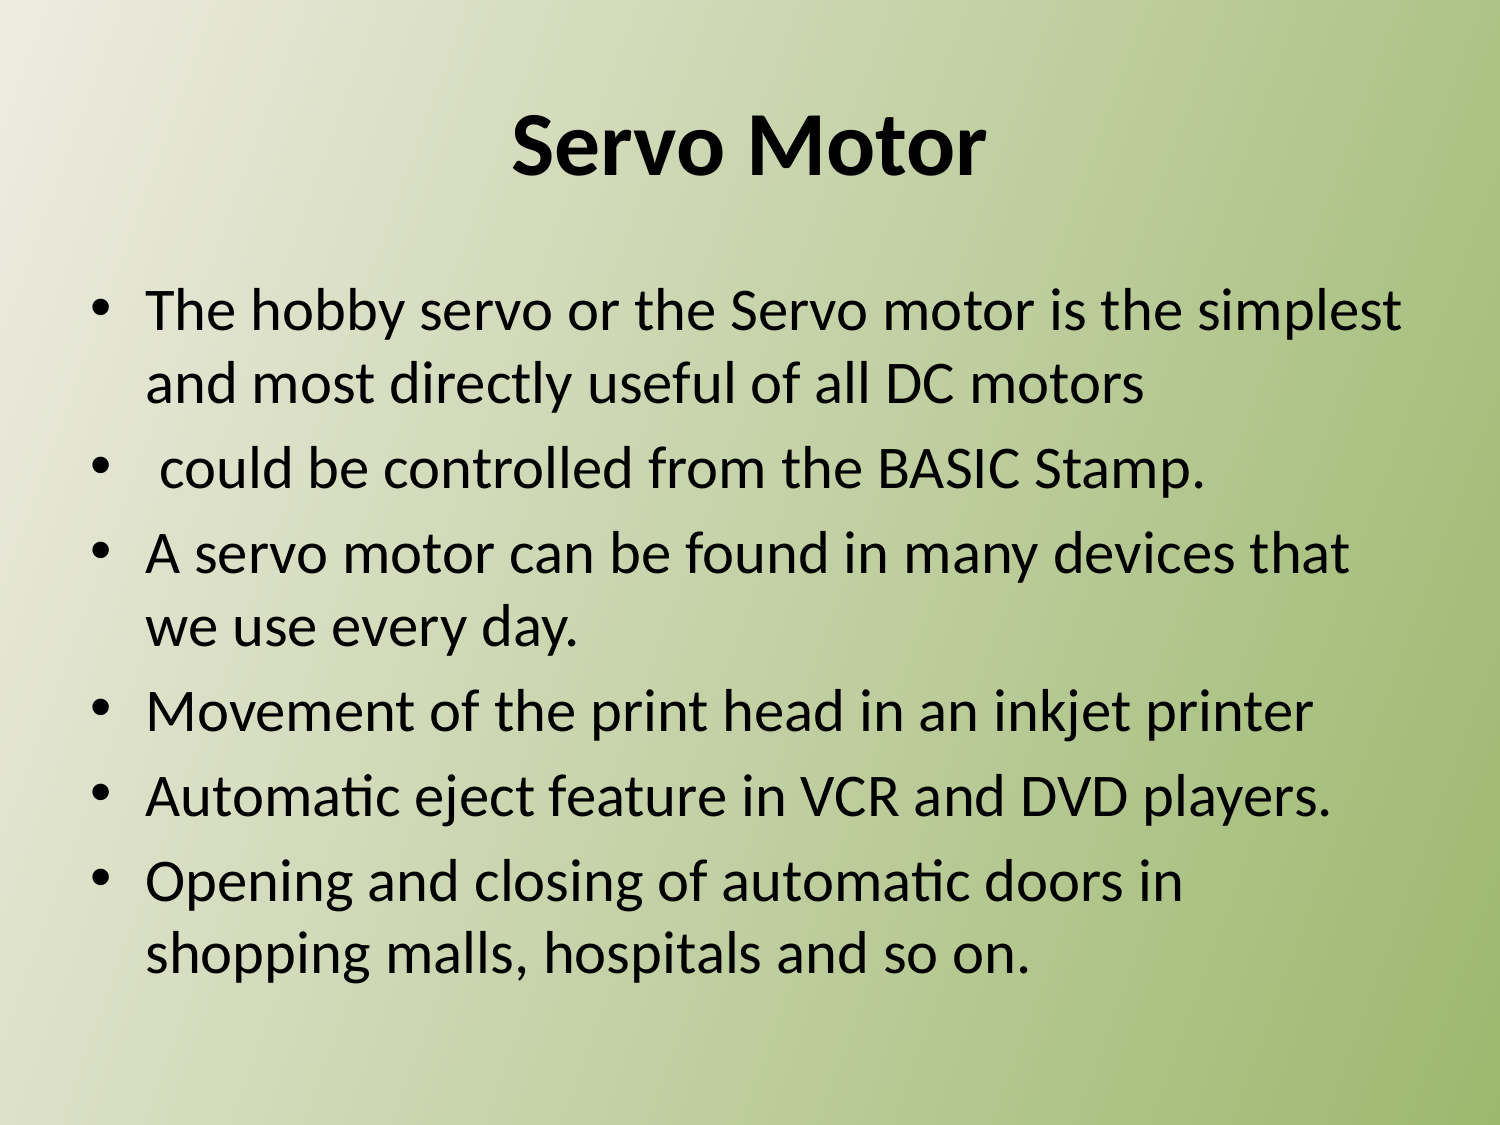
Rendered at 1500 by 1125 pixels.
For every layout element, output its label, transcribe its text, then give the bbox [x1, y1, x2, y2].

title Servo Motor [75, 45, 1425, 233]
list The hobby servo or the Servo motor is the simplest and most directly useful of all DC motors could be controlled from the BASIC Stamp. A servo motor can be found in many devices that we use every day. Movement of the print head in an inkjet printer Automatic eject feature in VCR and DVD players. Opening and closing of automatic doors in shopping malls, hospitals and so on. [75, 262, 1425, 1005]
